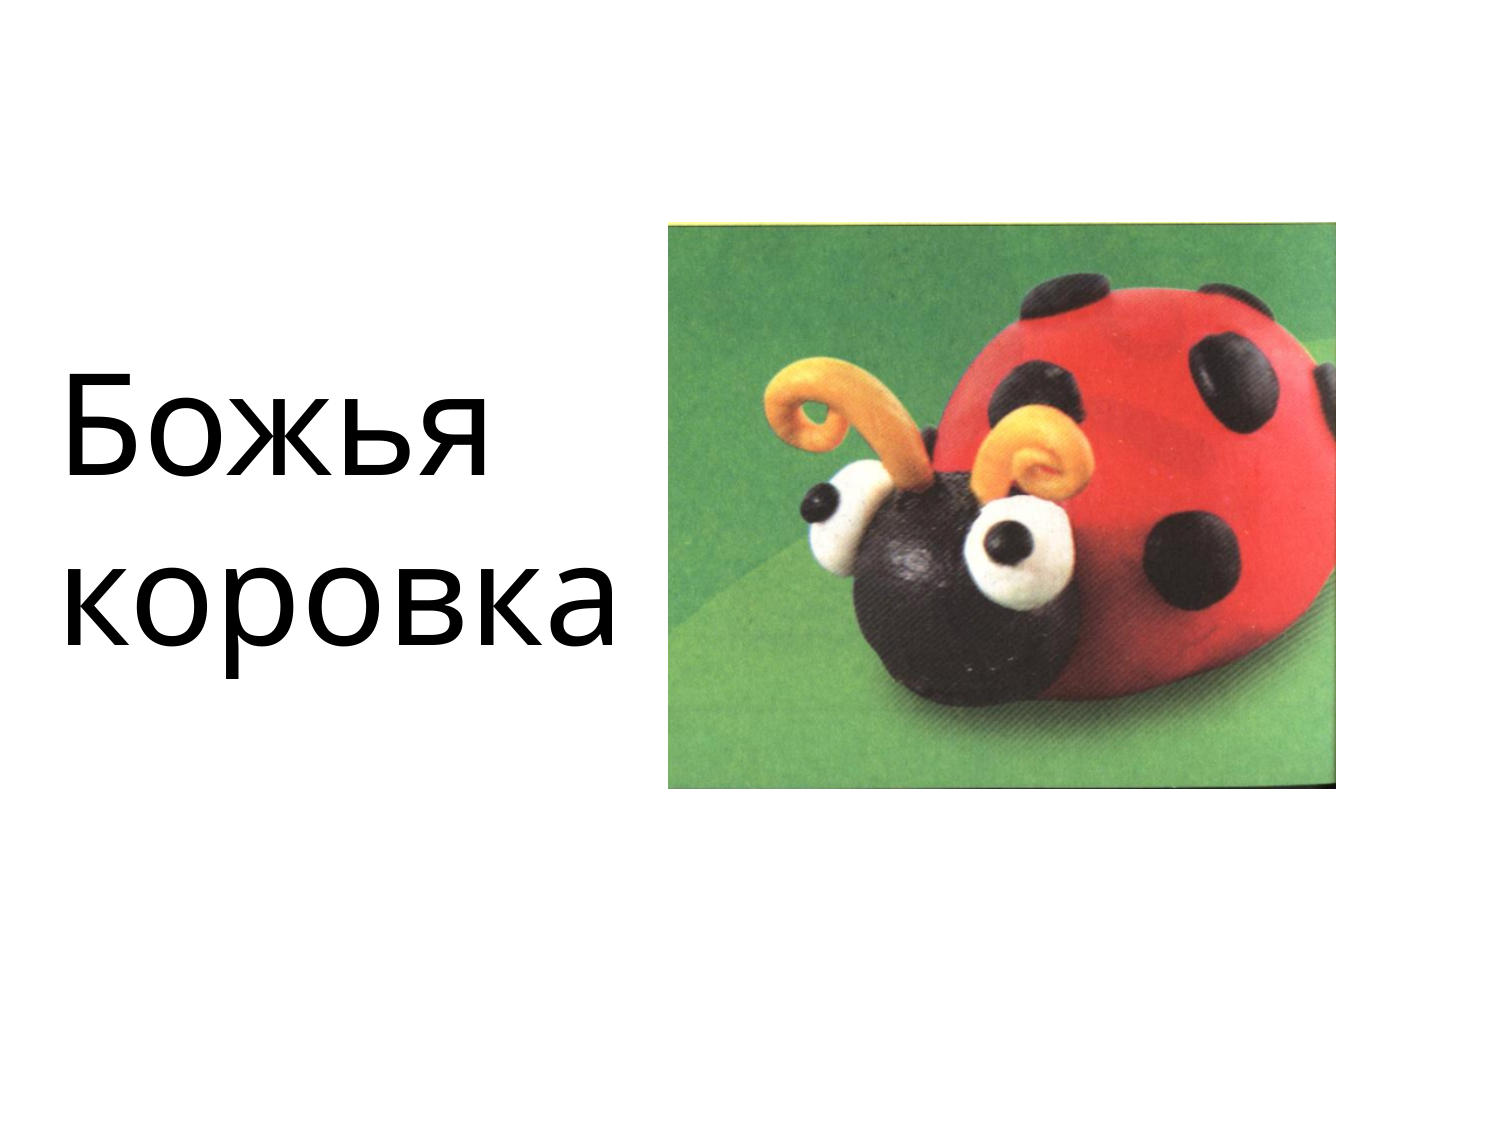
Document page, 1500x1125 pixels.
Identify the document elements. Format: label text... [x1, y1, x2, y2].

picture [668, 171, 1335, 840]
text_box Божья коровка [42, 326, 668, 851]
